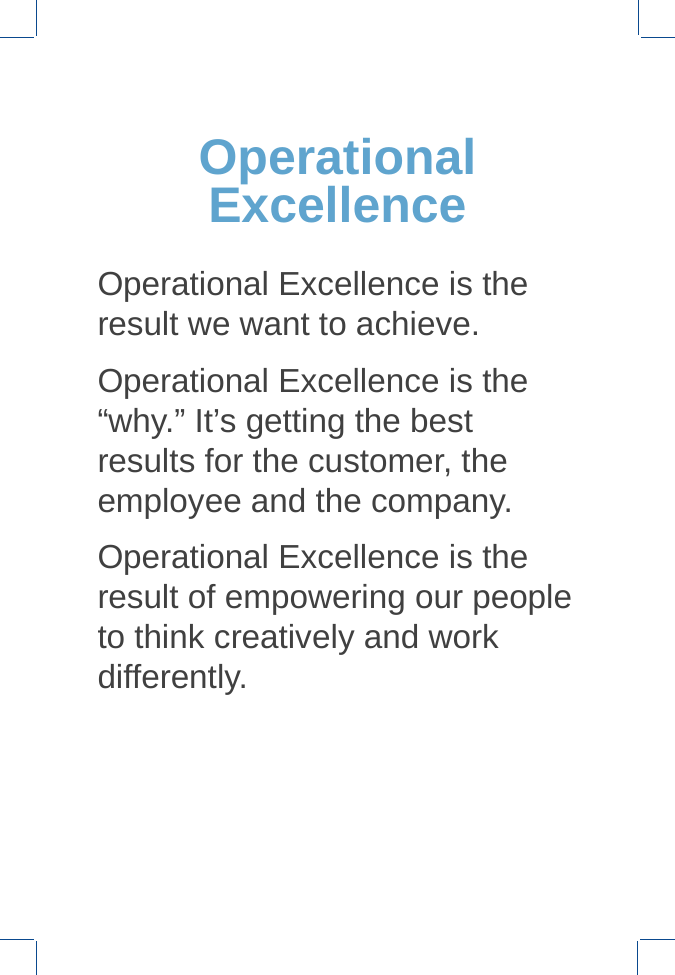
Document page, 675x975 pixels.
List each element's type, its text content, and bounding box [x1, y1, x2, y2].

list Operational Excellence is the result we want to achieve. Operational Excellence is the “why.” It’s getting the best results for the customer, the employee and the company. Operational Excellence is the result of empowering our people to think creatively and work differently. [97, 262, 578, 909]
title Operational Excellence [75, 135, 600, 232]
